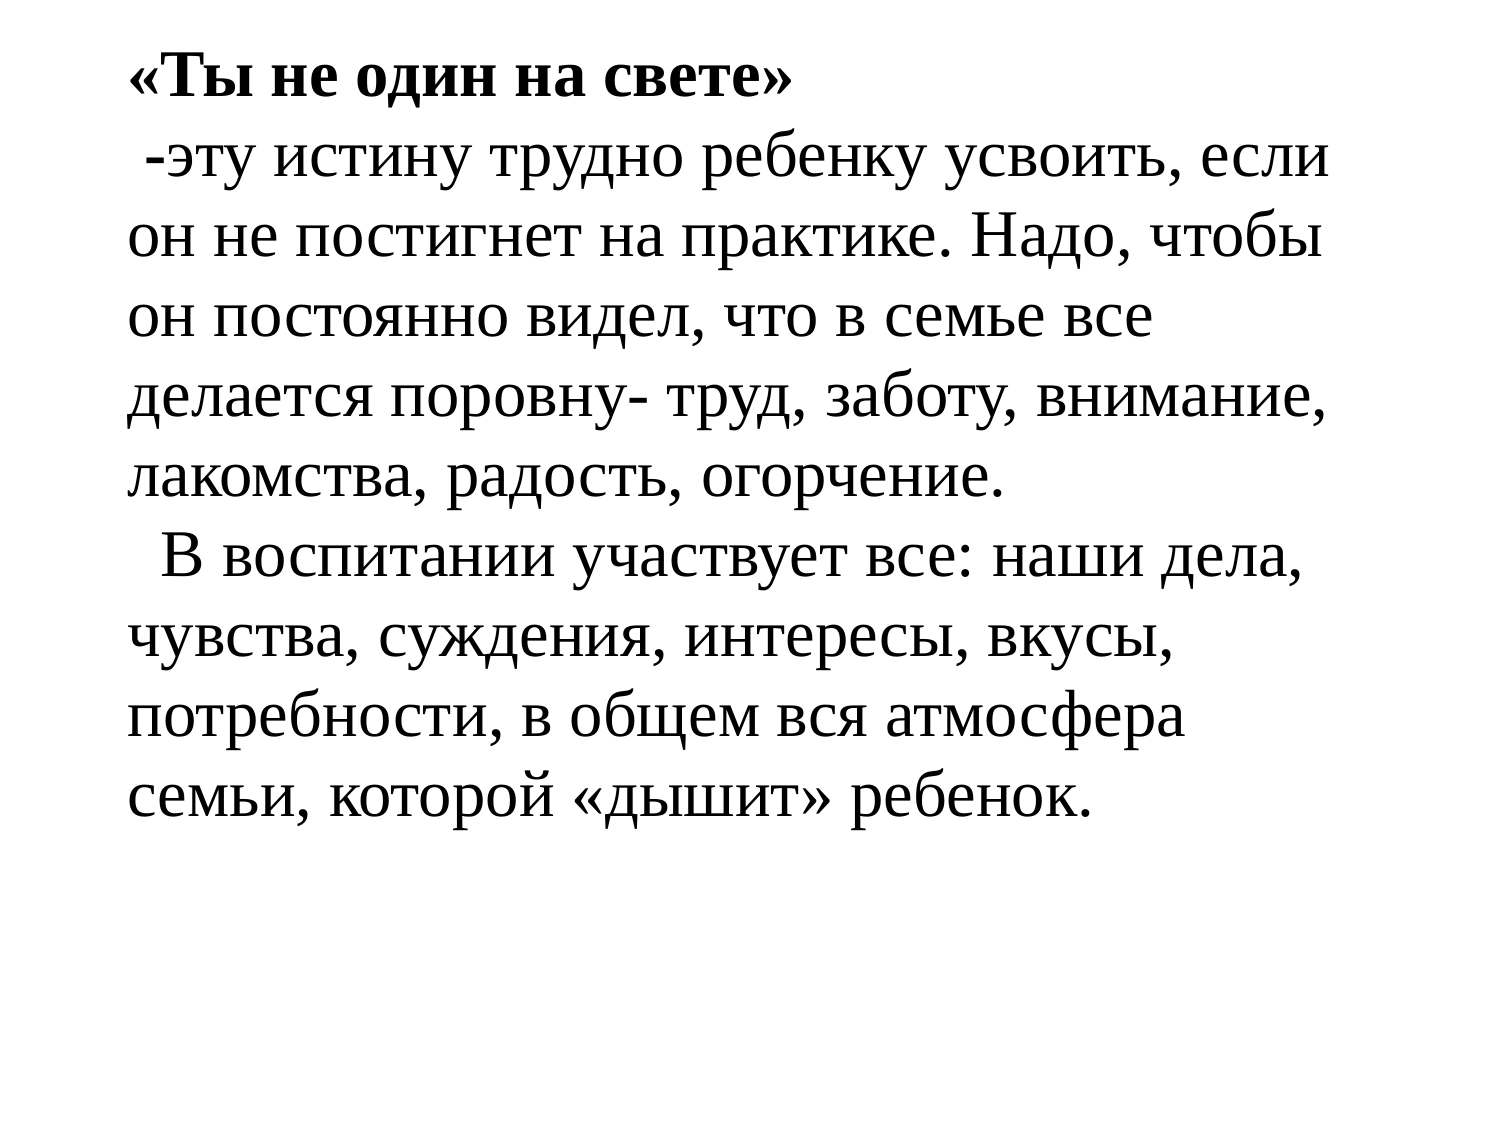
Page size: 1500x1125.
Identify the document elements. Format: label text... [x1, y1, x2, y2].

title «Ты не один на свете» -эту истину трудно ребенку усвоить, если он не постигнет на практике. Надо, чтобы он постоянно видел, что в семье все делается поровну- труд, заботу, внимание, лакомства, радость, огорчение. В воспитании участвует все: наши дела, чувства, суждения, интересы, вкусы, потребности, в общем вся атмосфера семьи, которой «дышит» ребенок. [112, 349, 1388, 591]
